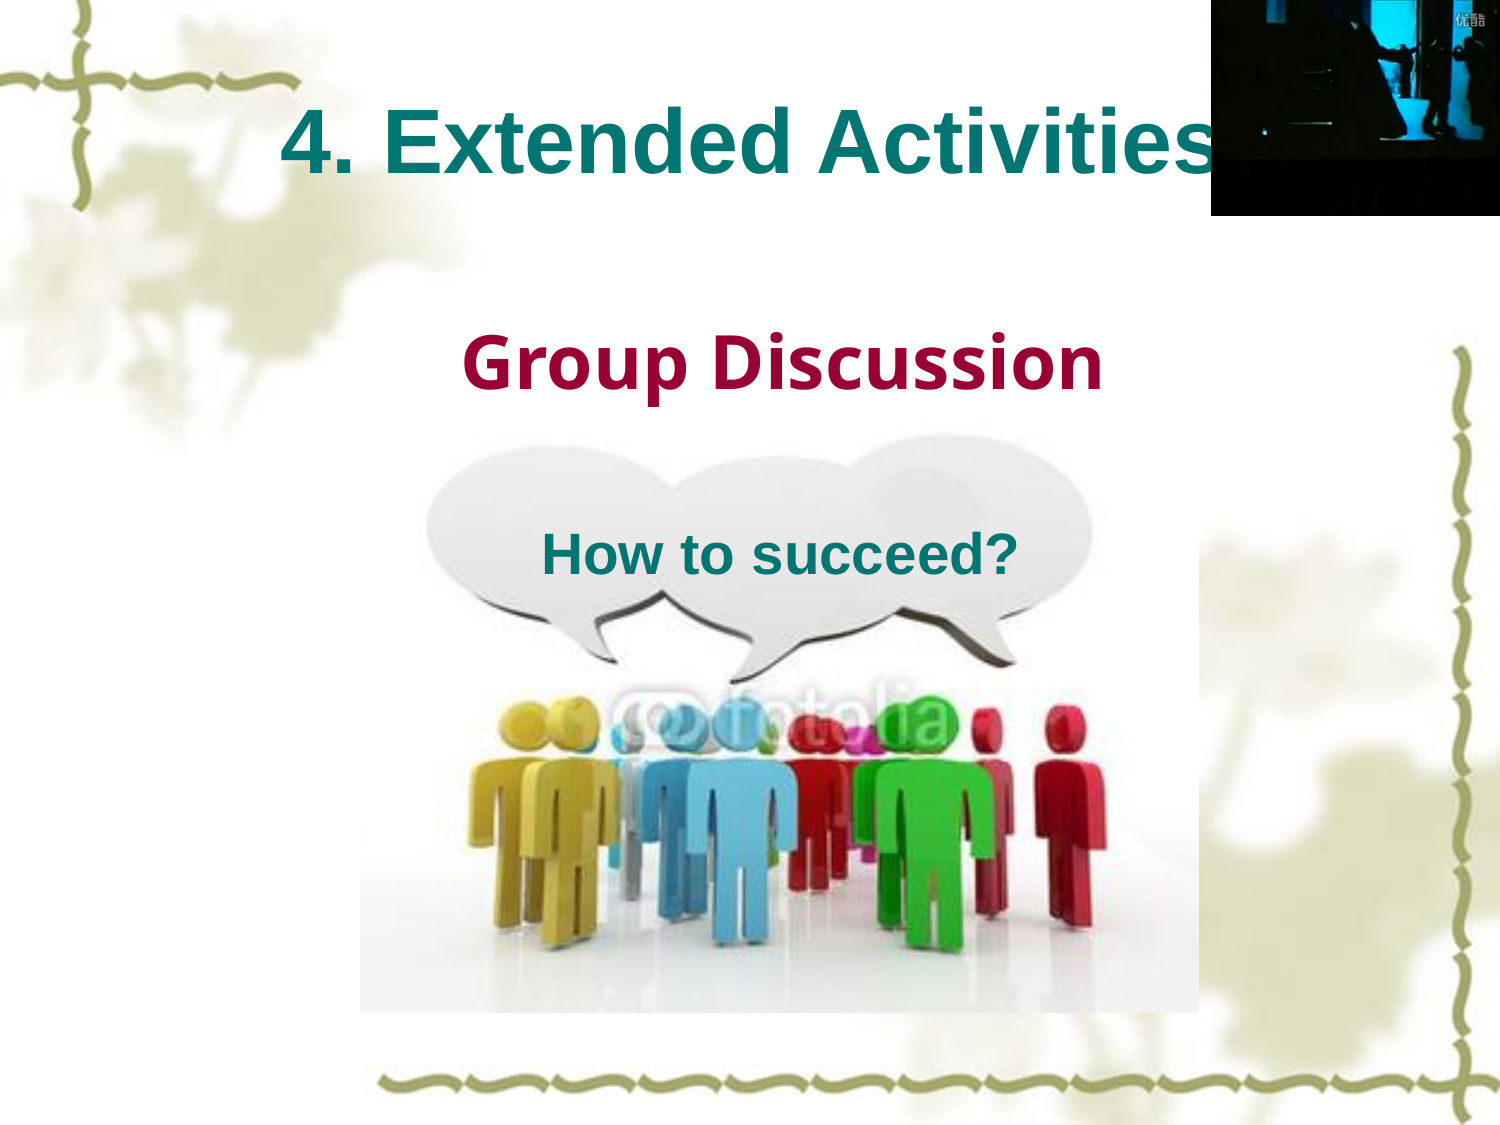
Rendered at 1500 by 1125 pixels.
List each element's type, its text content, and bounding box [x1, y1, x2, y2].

list Group Discussion [229, 324, 1318, 610]
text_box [1210, 0, 1500, 218]
text_box 4. Extended Activities [183, 65, 1205, 208]
picture [0, 0, 1500, 1125]
text_box [147, 30, 1205, 125]
